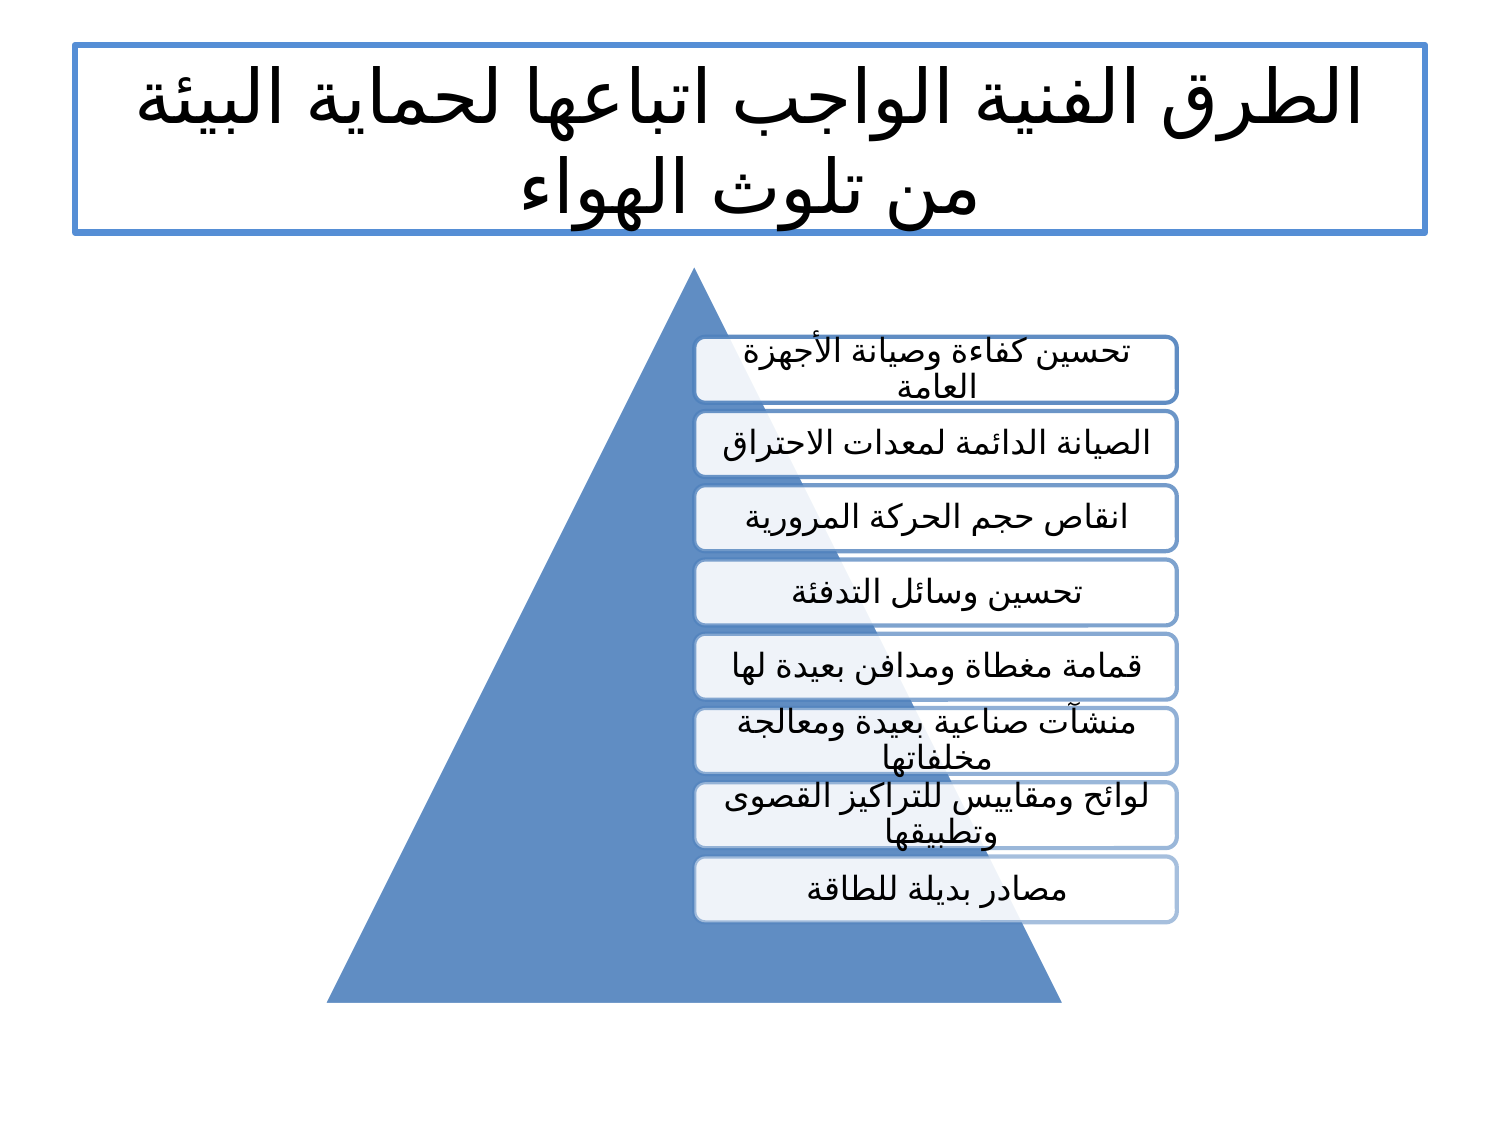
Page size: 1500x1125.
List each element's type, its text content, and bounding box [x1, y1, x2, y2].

title الطرق الفنية الواجب اتباعها لحماية البيئة من تلوث الهواء [75, 45, 1425, 233]
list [74, 262, 1426, 1006]
